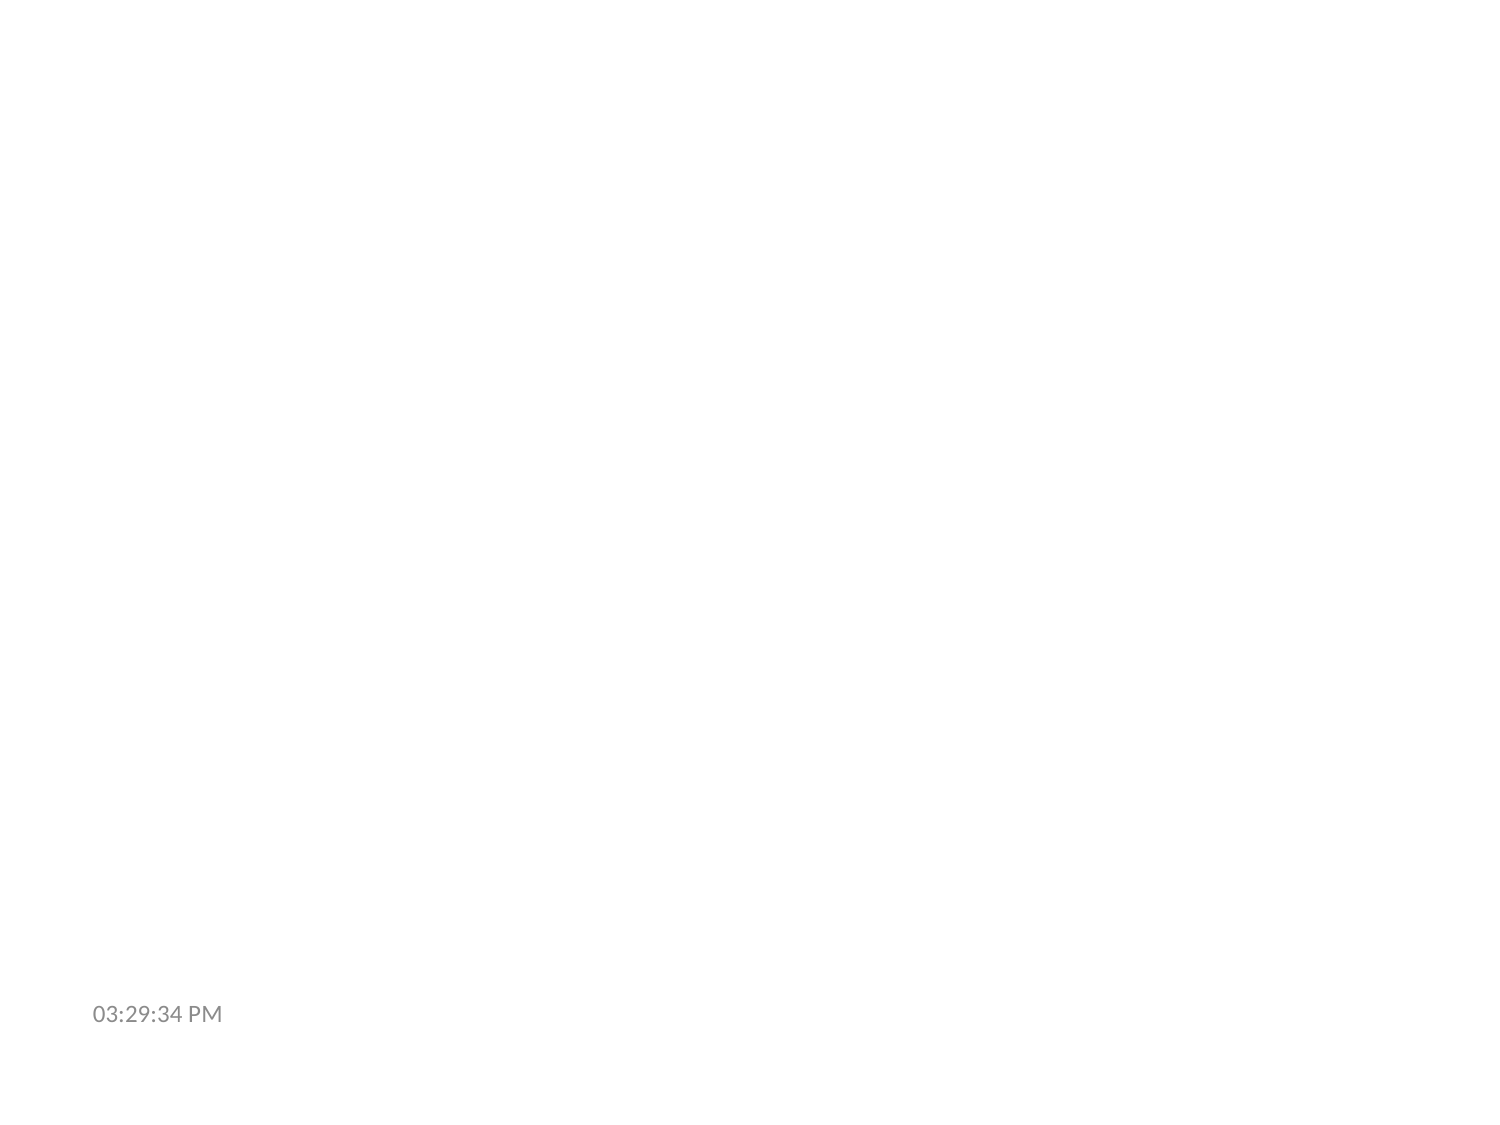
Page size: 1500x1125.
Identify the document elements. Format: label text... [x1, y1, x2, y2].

text_box 3:35:09 PM [77, 982, 428, 1043]
